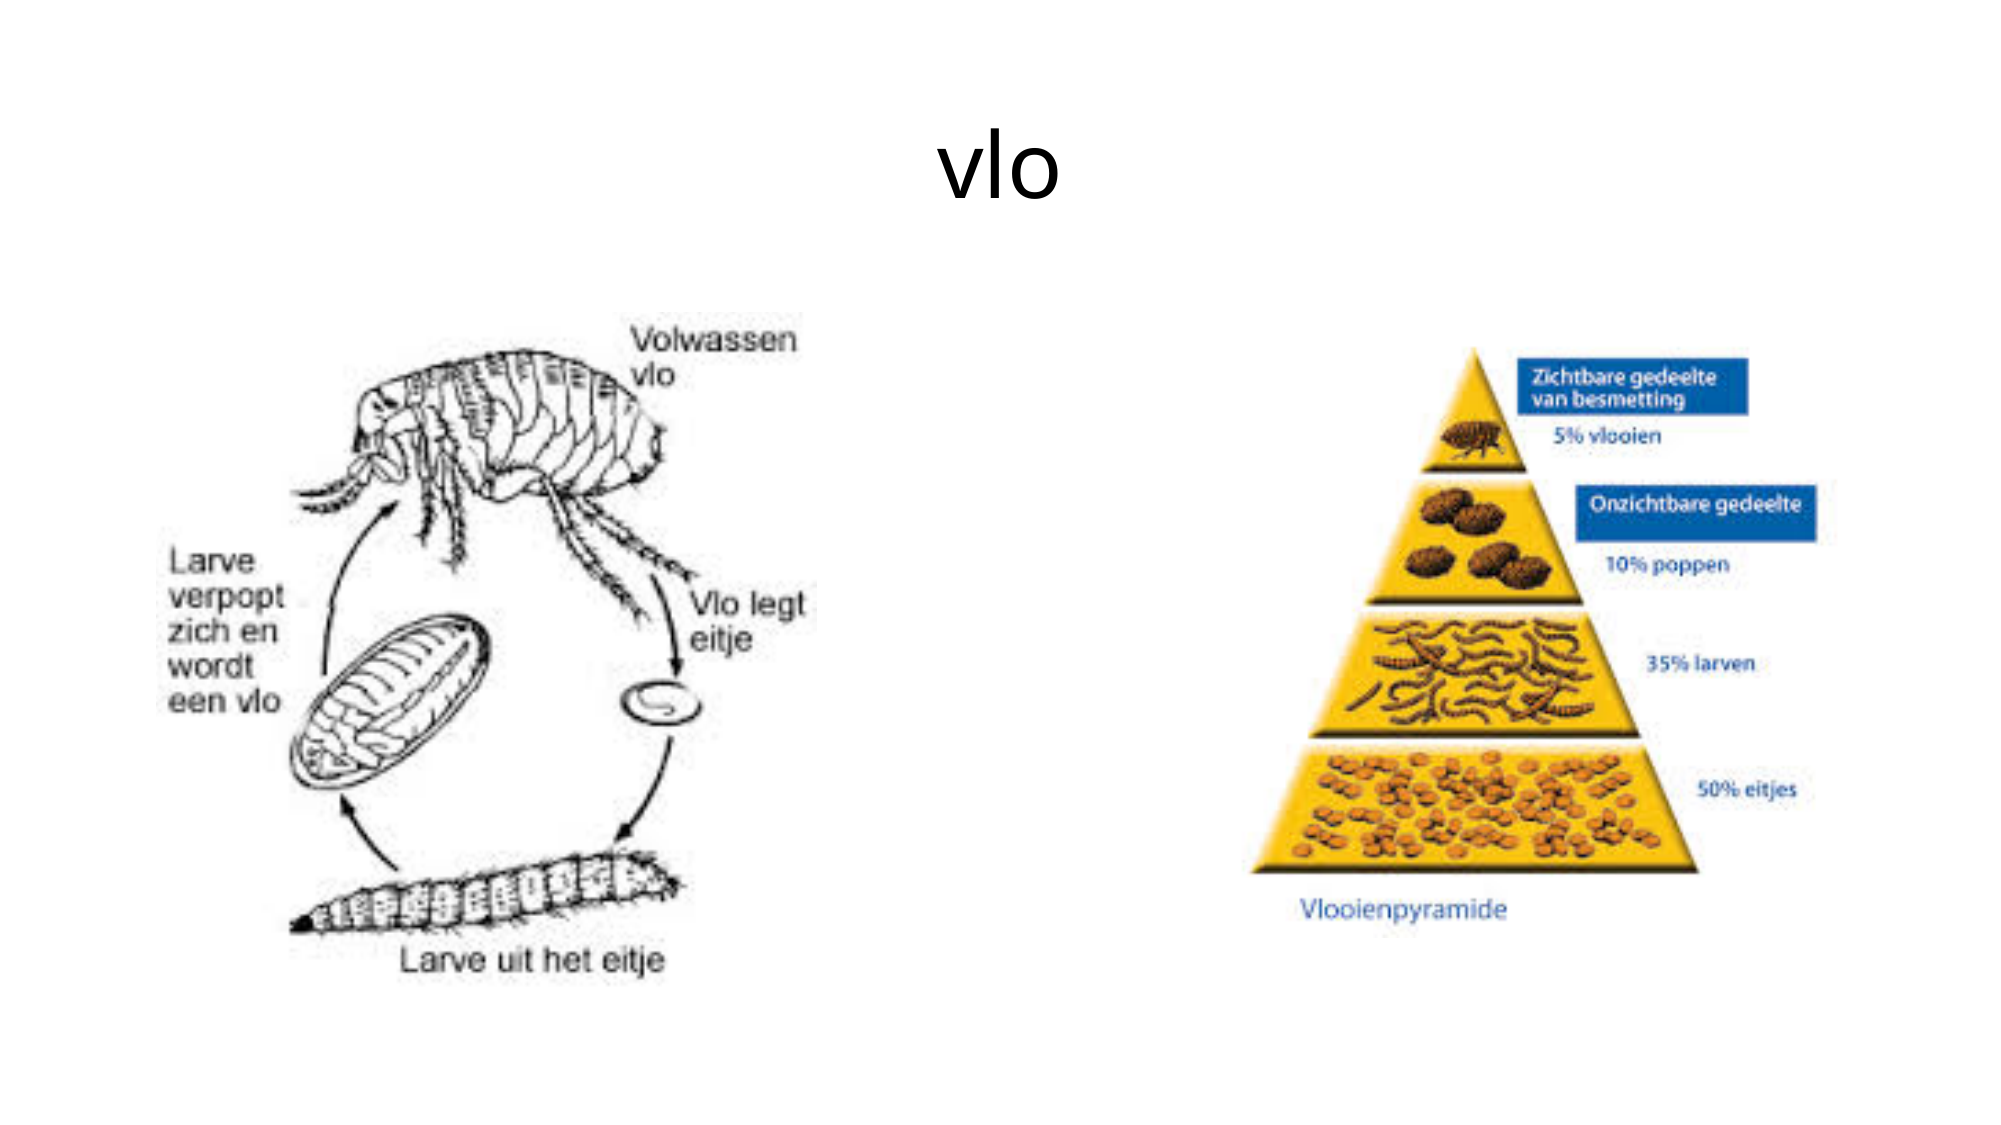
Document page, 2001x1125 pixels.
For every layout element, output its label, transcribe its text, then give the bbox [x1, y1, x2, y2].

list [156, 312, 817, 1078]
title vlo [137, 59, 1863, 278]
picture [1221, 326, 1846, 939]
